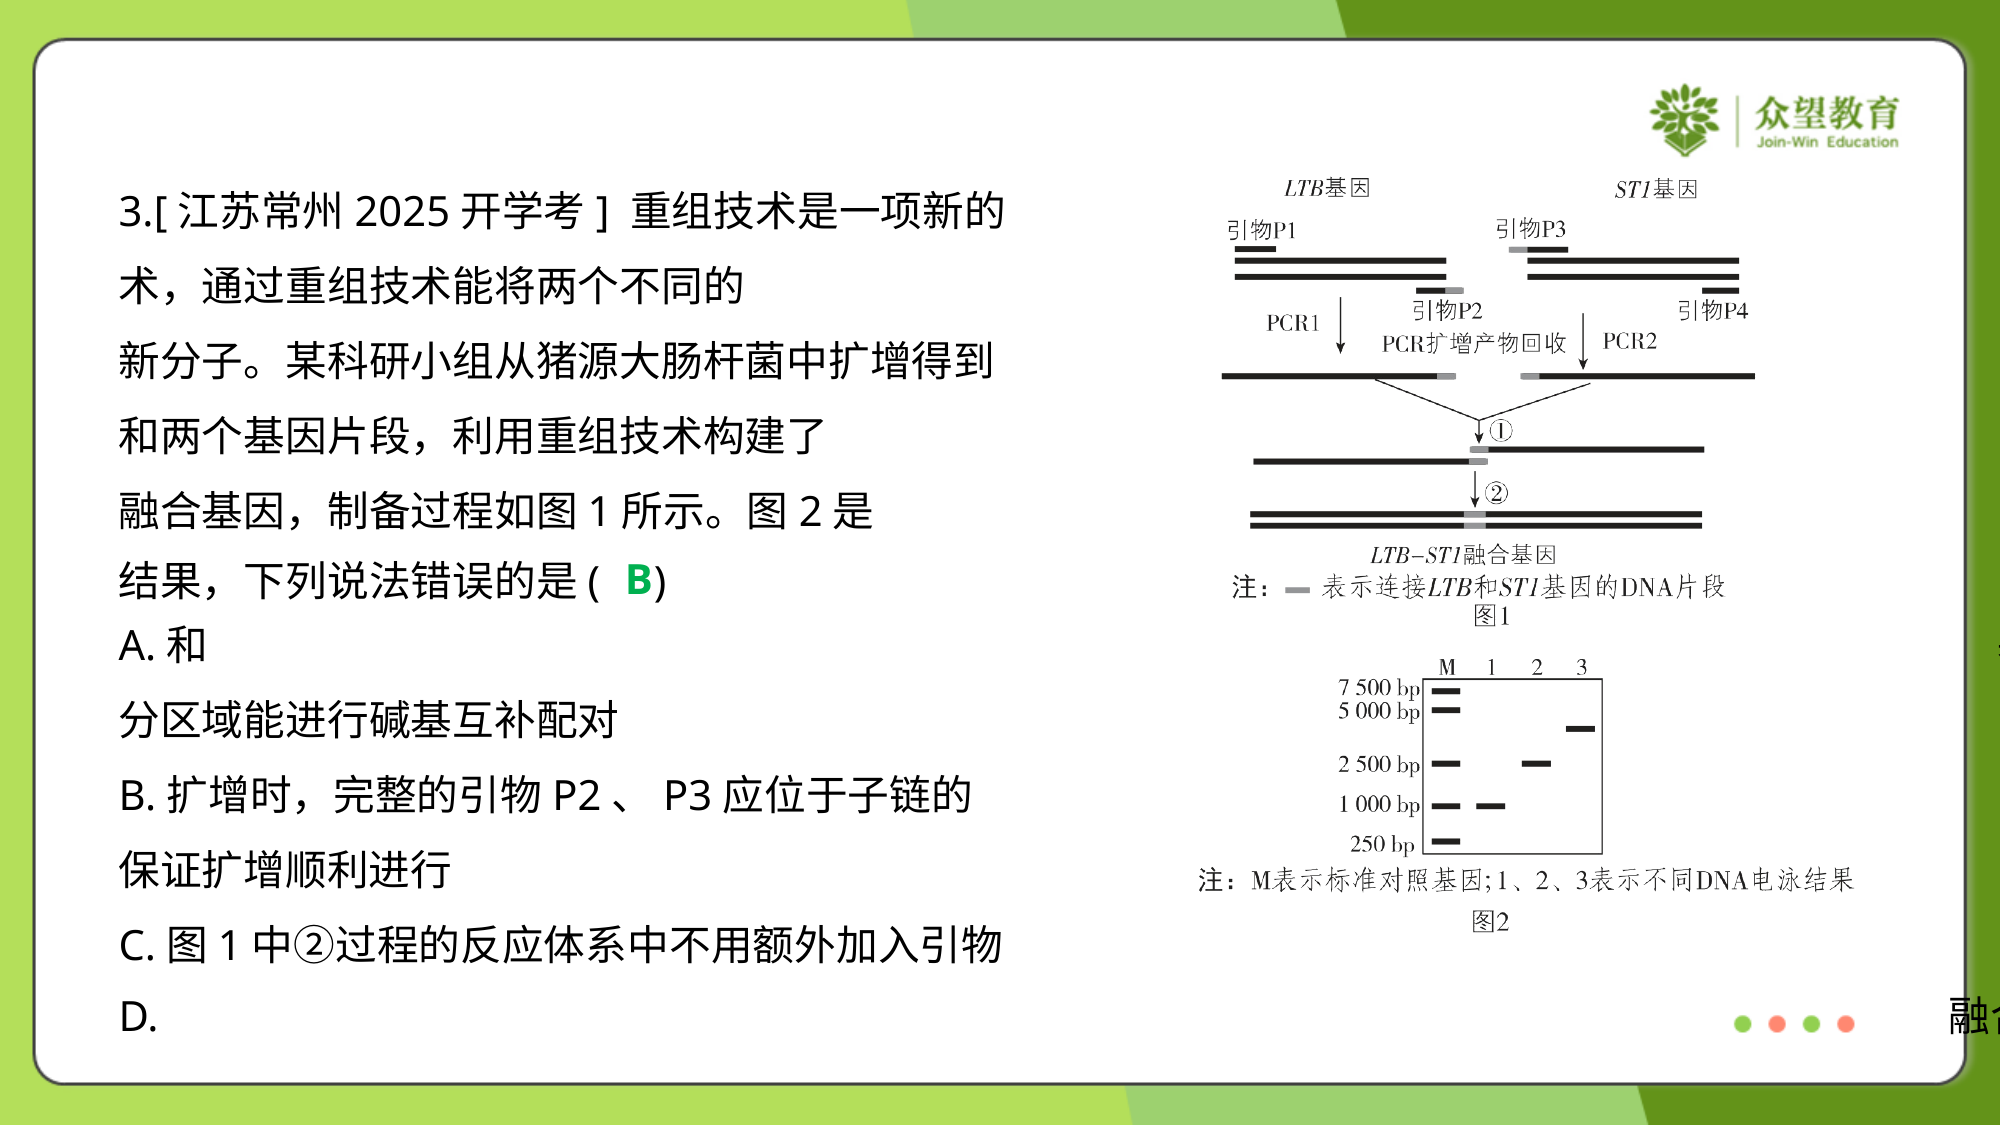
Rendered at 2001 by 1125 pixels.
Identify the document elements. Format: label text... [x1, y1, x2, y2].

picture [0, 0, 2000, 1125]
text_box B [609, 532, 669, 597]
